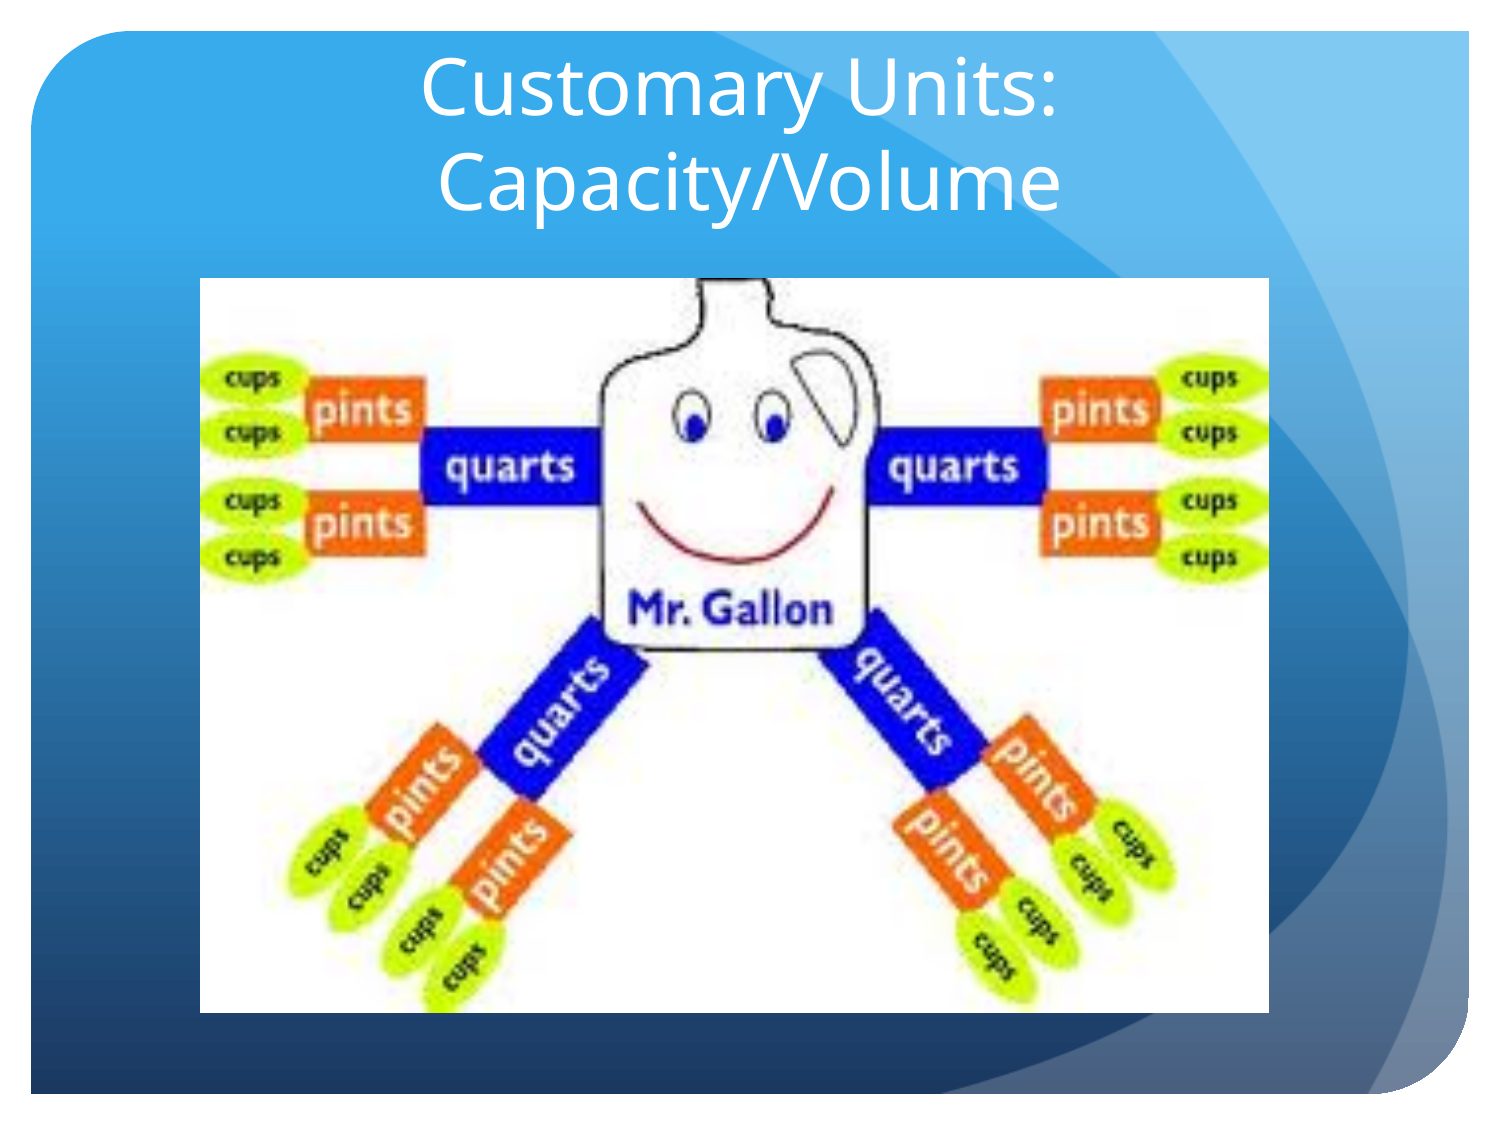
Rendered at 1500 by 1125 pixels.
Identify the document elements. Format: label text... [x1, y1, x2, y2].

title Customary Units: Capacity/Volume [127, 62, 1372, 234]
picture [24, 30, 1473, 1094]
